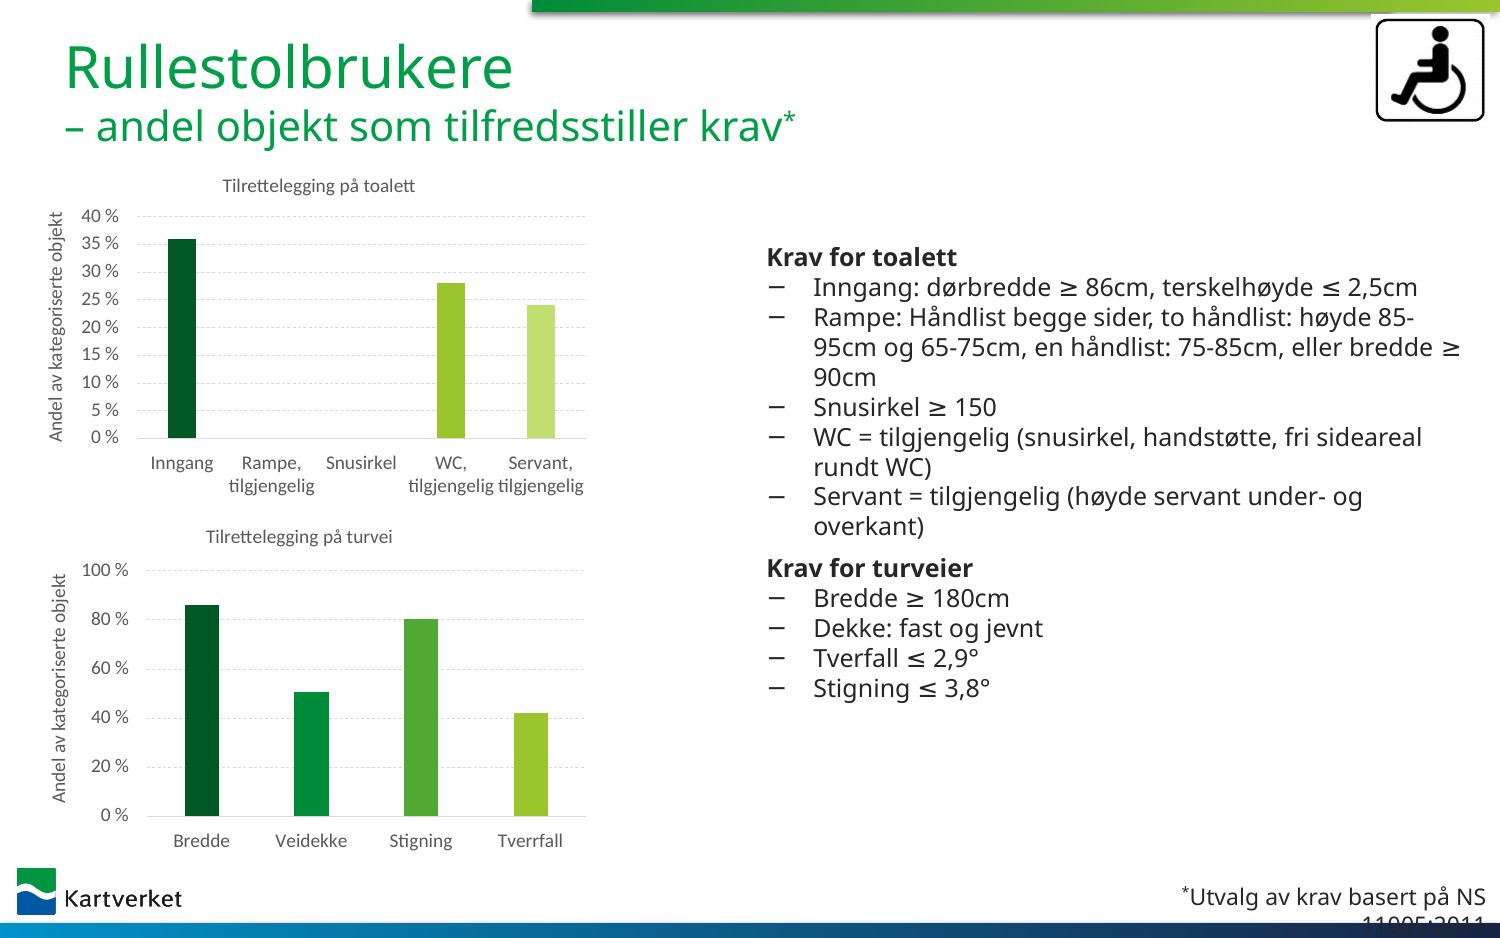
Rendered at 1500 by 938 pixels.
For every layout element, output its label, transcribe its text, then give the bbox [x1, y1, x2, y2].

picture [41, 166, 598, 505]
picture [1371, 13, 1491, 127]
text_box Krav for turveier Bredde ≥ 180cm Dekke: fast og jevnt Tverfall ≤ 2,9° Stigning ≤ 3,8° [751, 545, 1483, 710]
text_box Rullestolbrukere – andel objekt som tilfredsstiller krav* [49, 14, 1431, 158]
text_box *Utvalg av krav basert på NS 11005:2011 [1068, 873, 1500, 938]
picture [41, 520, 597, 859]
text_box Krav for toalett Inngang: dørbredde ≥ 86cm, terskelhøyde ≤ 2,5cm Rampe: Håndlist begge sider, to håndlist: høyde 85-95cm og 65-75cm, en håndlist: 75-85cm, eller bredde ≥ 90cm Snusirkel ≥ 150 WC = tilgjengelig (snusirkel, handstøtte, fri sideareal rundt WC) Servant = tilgjengelig (høyde servant under- og overkant) [751, 234, 1483, 545]
